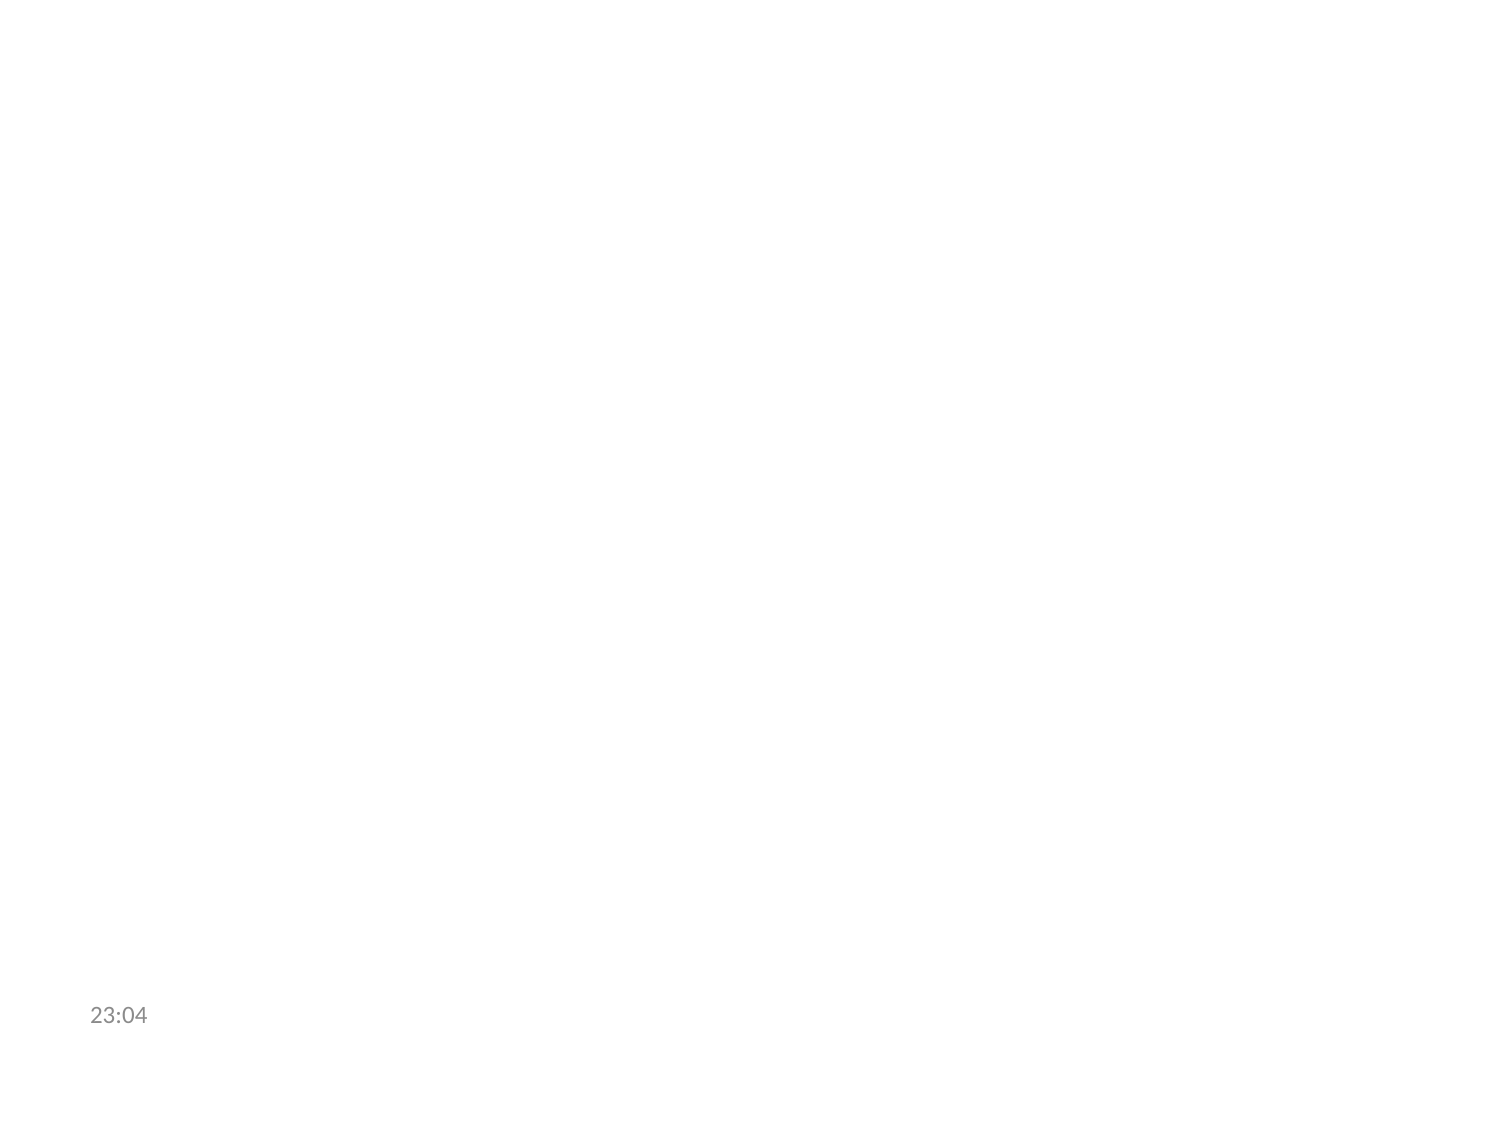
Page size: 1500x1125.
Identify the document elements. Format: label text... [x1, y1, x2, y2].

text_box 15:35 [75, 983, 425, 1044]
